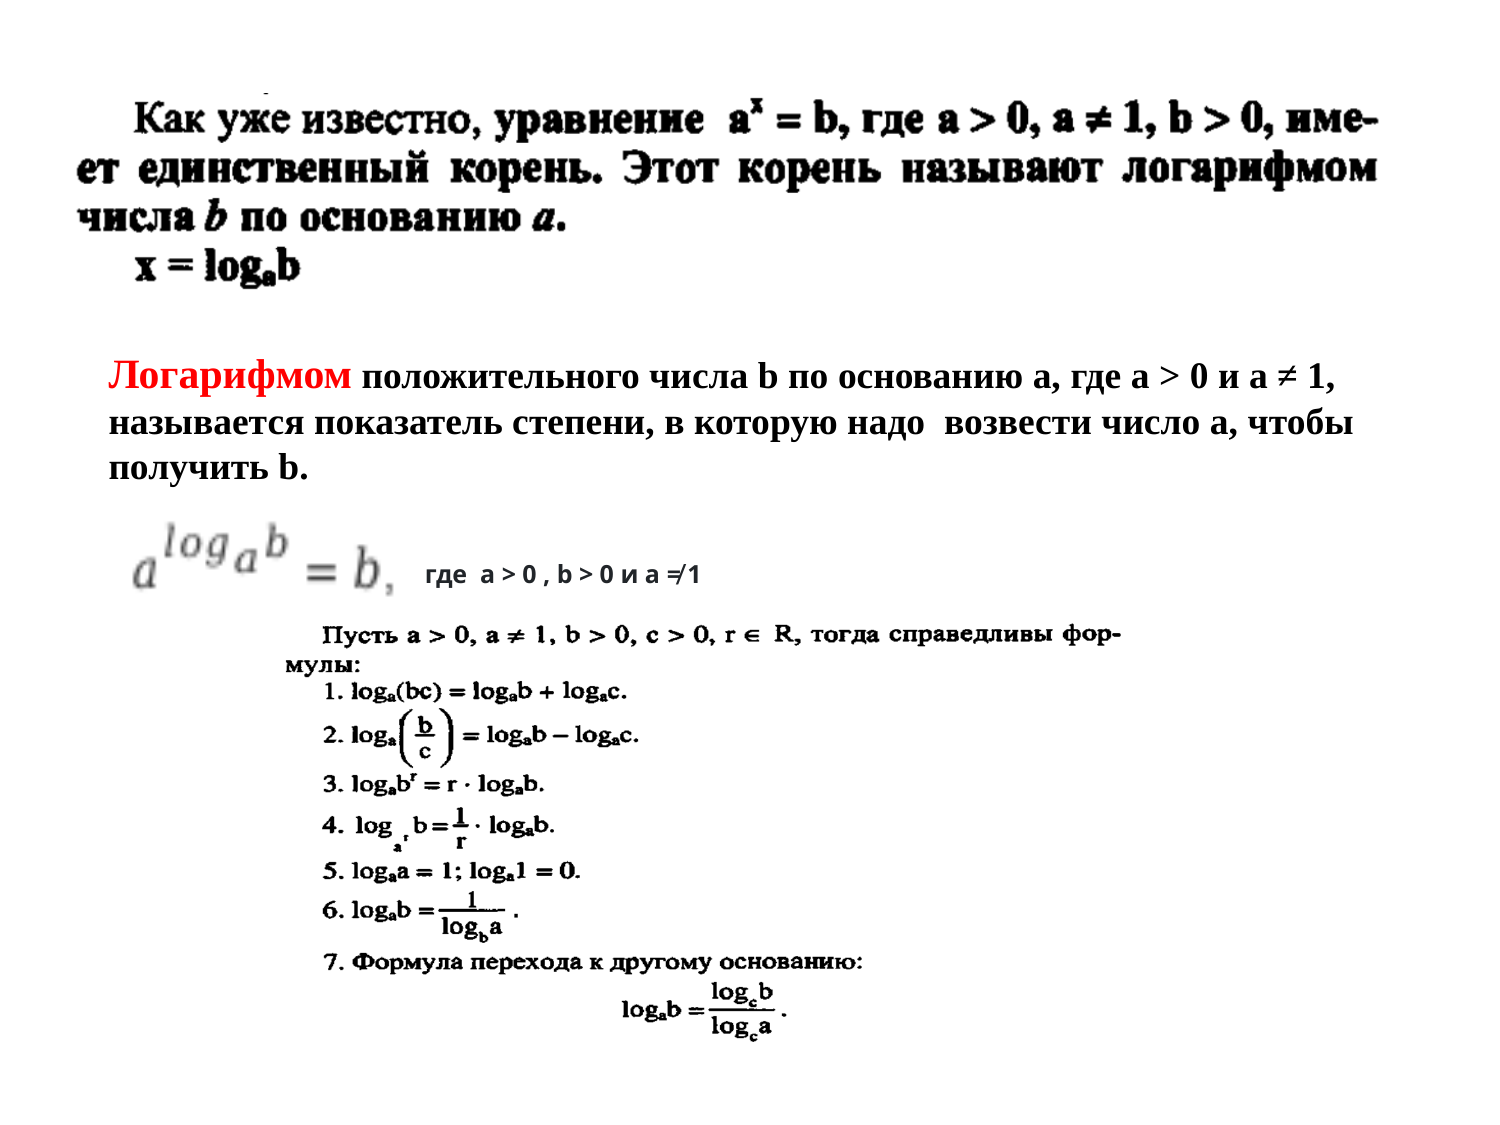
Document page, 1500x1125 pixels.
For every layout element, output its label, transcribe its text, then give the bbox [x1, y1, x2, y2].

text_box Логарифмом положительного числа b по основанию a, где a > 0 и a ≠ 1, называется показатель степени, в которую надо возвести число а, чтобы получить b. [93, 339, 1395, 630]
picture [46, 93, 1397, 298]
text_box где a > 0 , b > 0 и a ≠ 1 [410, 551, 797, 596]
picture [105, 515, 1125, 1055]
